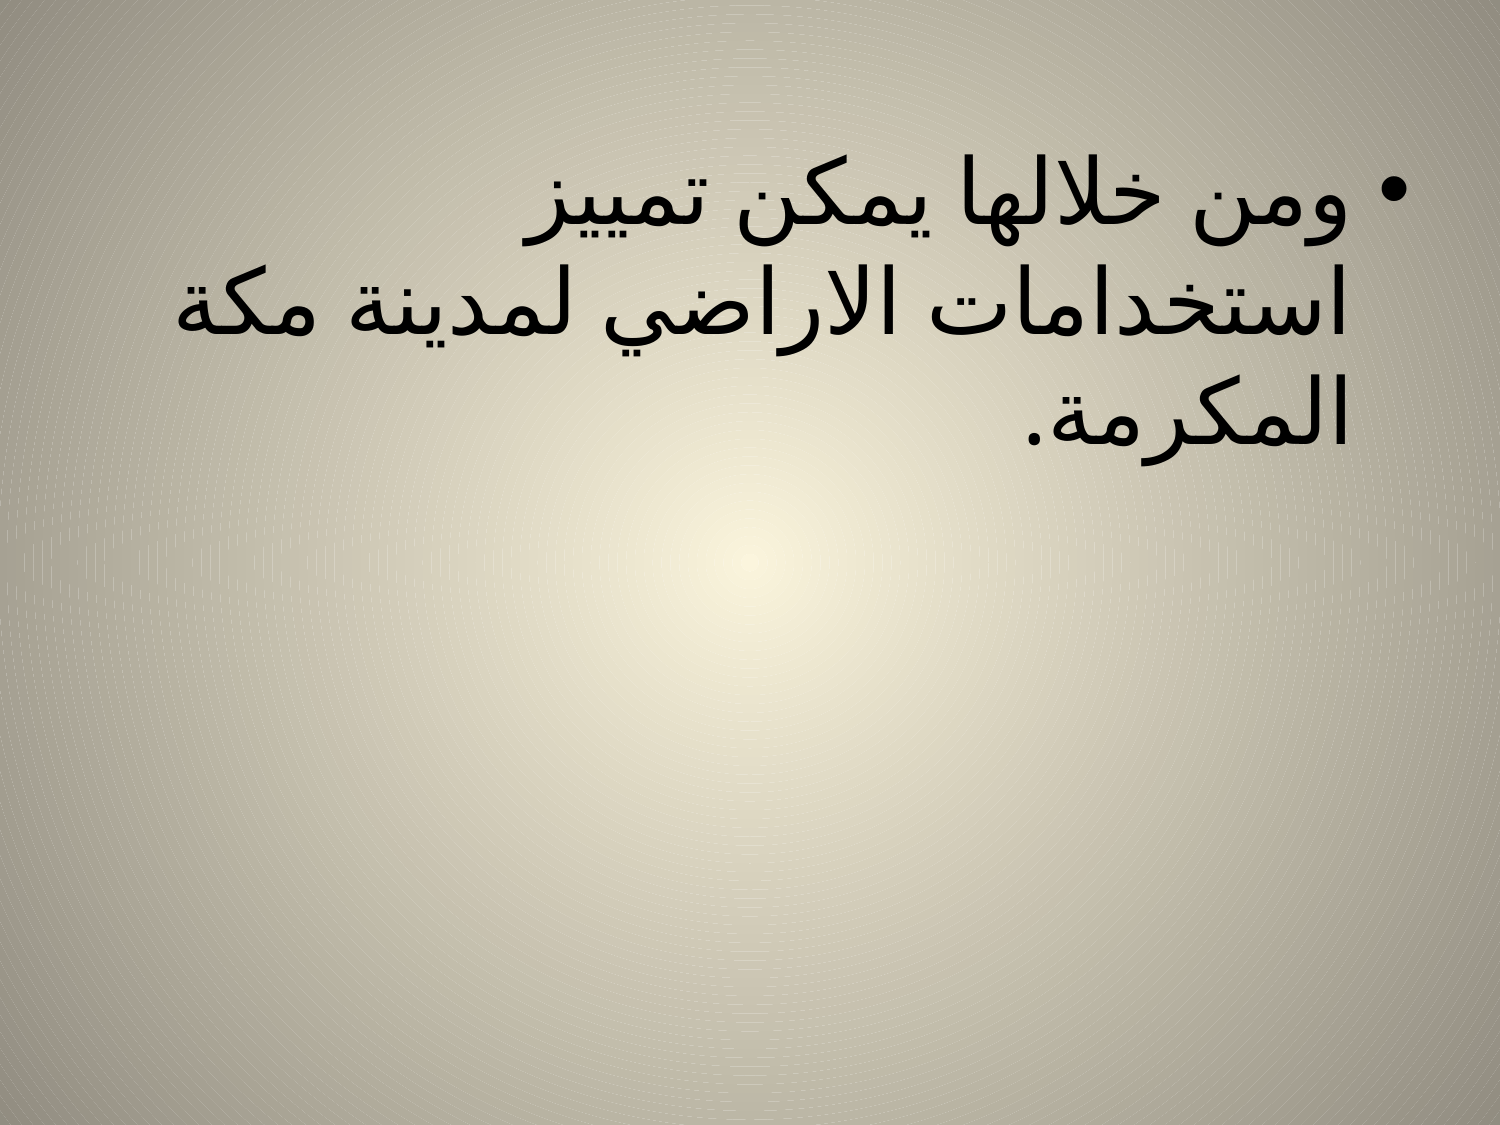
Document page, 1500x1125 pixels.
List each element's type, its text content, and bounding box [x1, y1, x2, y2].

list ومن خلالها يمكن تمييز استخدامات الاراضي لمدينة مكة المكرمة. [75, 125, 1425, 1005]
